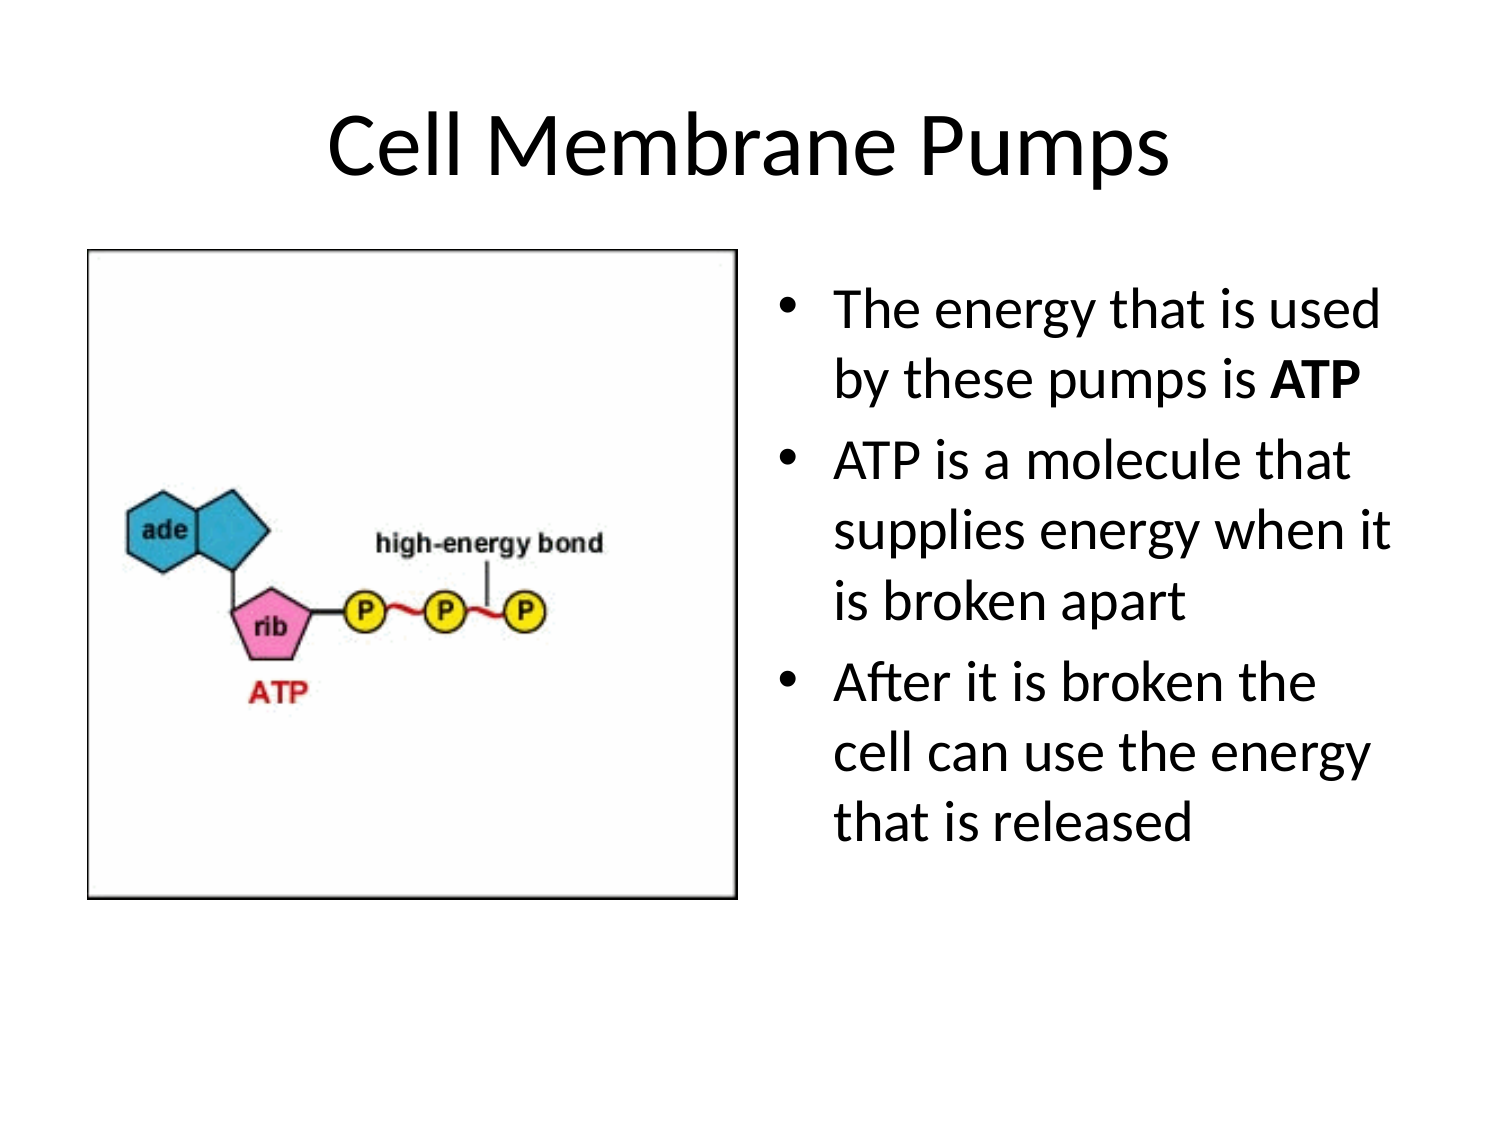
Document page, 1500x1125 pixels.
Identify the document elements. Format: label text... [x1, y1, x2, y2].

picture [87, 249, 738, 901]
title Cell Membrane Pumps [75, 45, 1425, 233]
list The energy that is used by these pumps is ATP ATP is a molecule that supplies energy when it is broken apart After it is broken the cell can use the energy that is released [762, 262, 1425, 1005]
